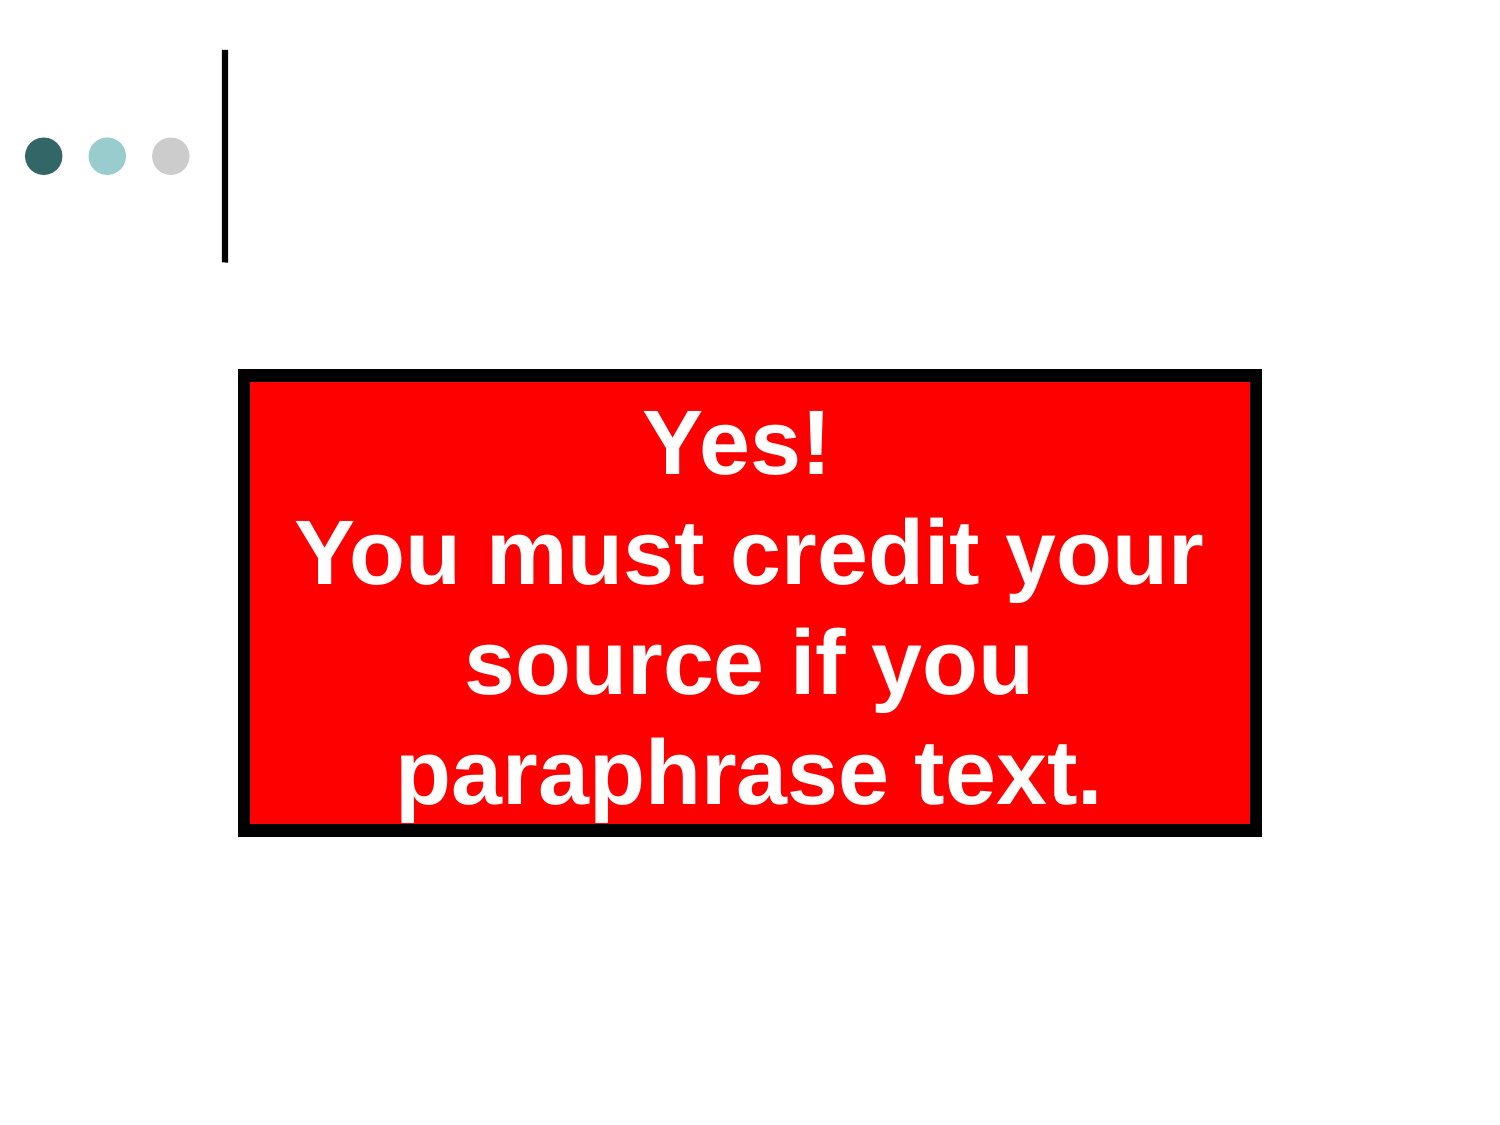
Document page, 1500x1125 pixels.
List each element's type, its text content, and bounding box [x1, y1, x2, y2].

text_box Yes! You must credit your source if you paraphrase text. [243, 375, 1257, 831]
